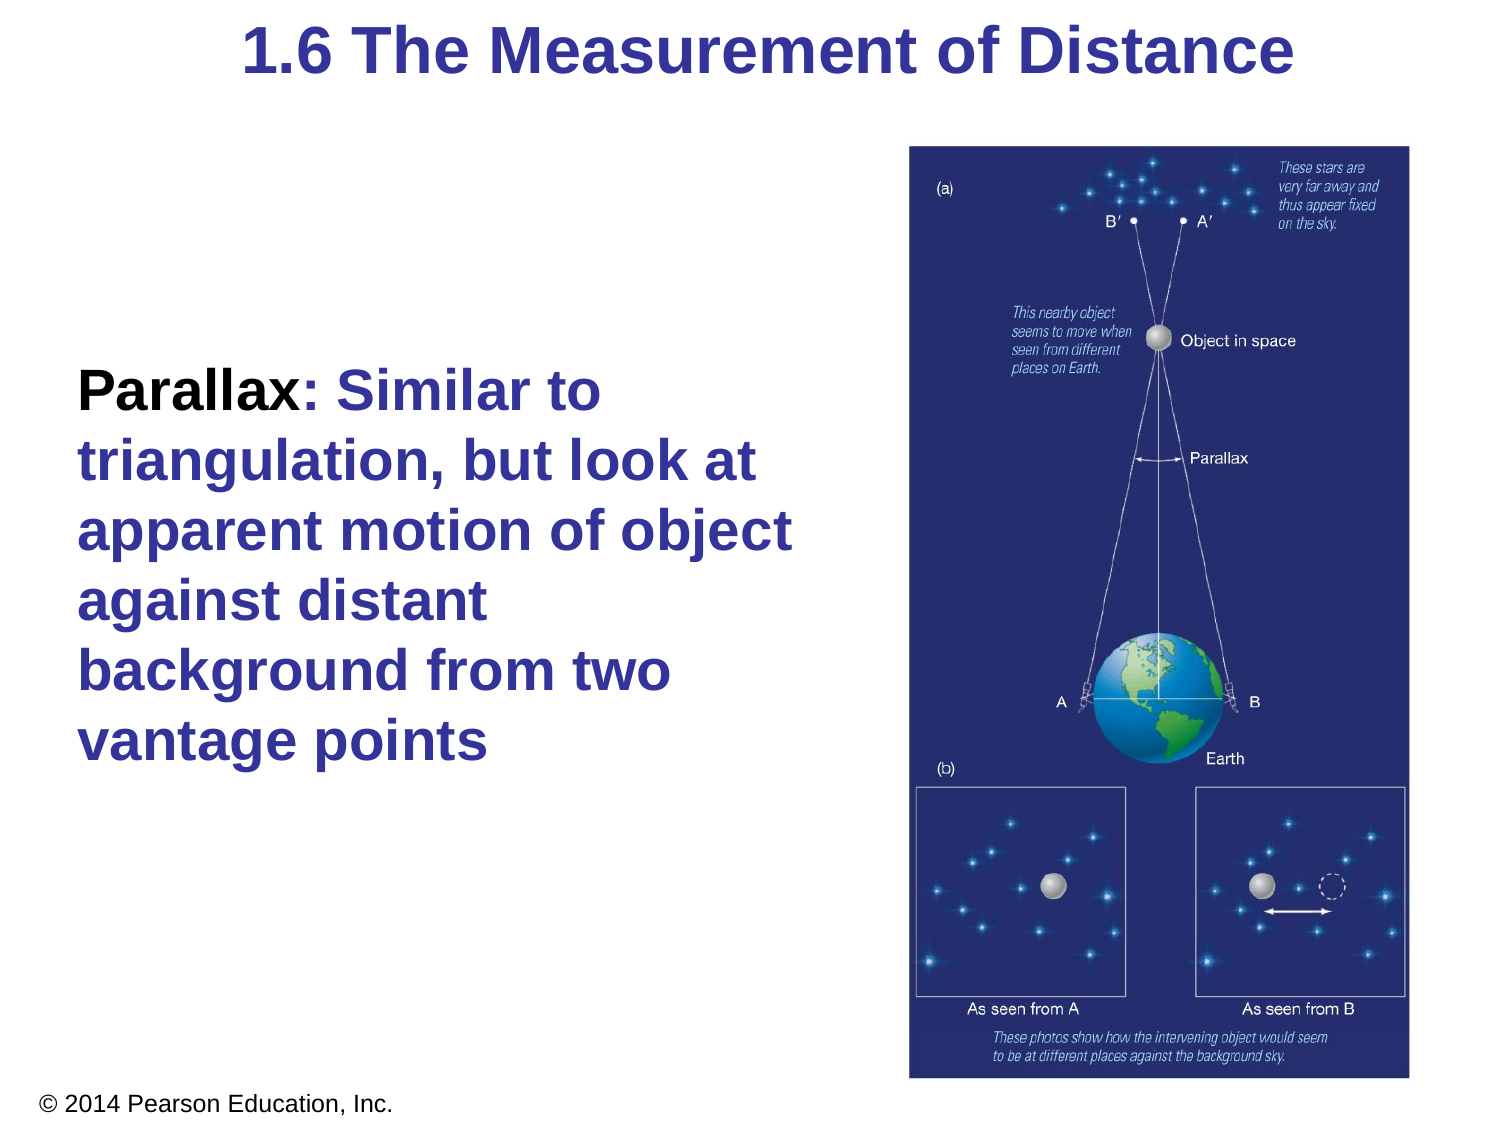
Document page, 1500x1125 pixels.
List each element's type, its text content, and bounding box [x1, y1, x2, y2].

text_box 1.6 The Measurement of Distance [87, 0, 1450, 95]
text_box Parallax: Similar to triangulation, but look at apparent motion of object against distant background from two vantage points [62, 344, 850, 780]
picture [899, 137, 1418, 1082]
